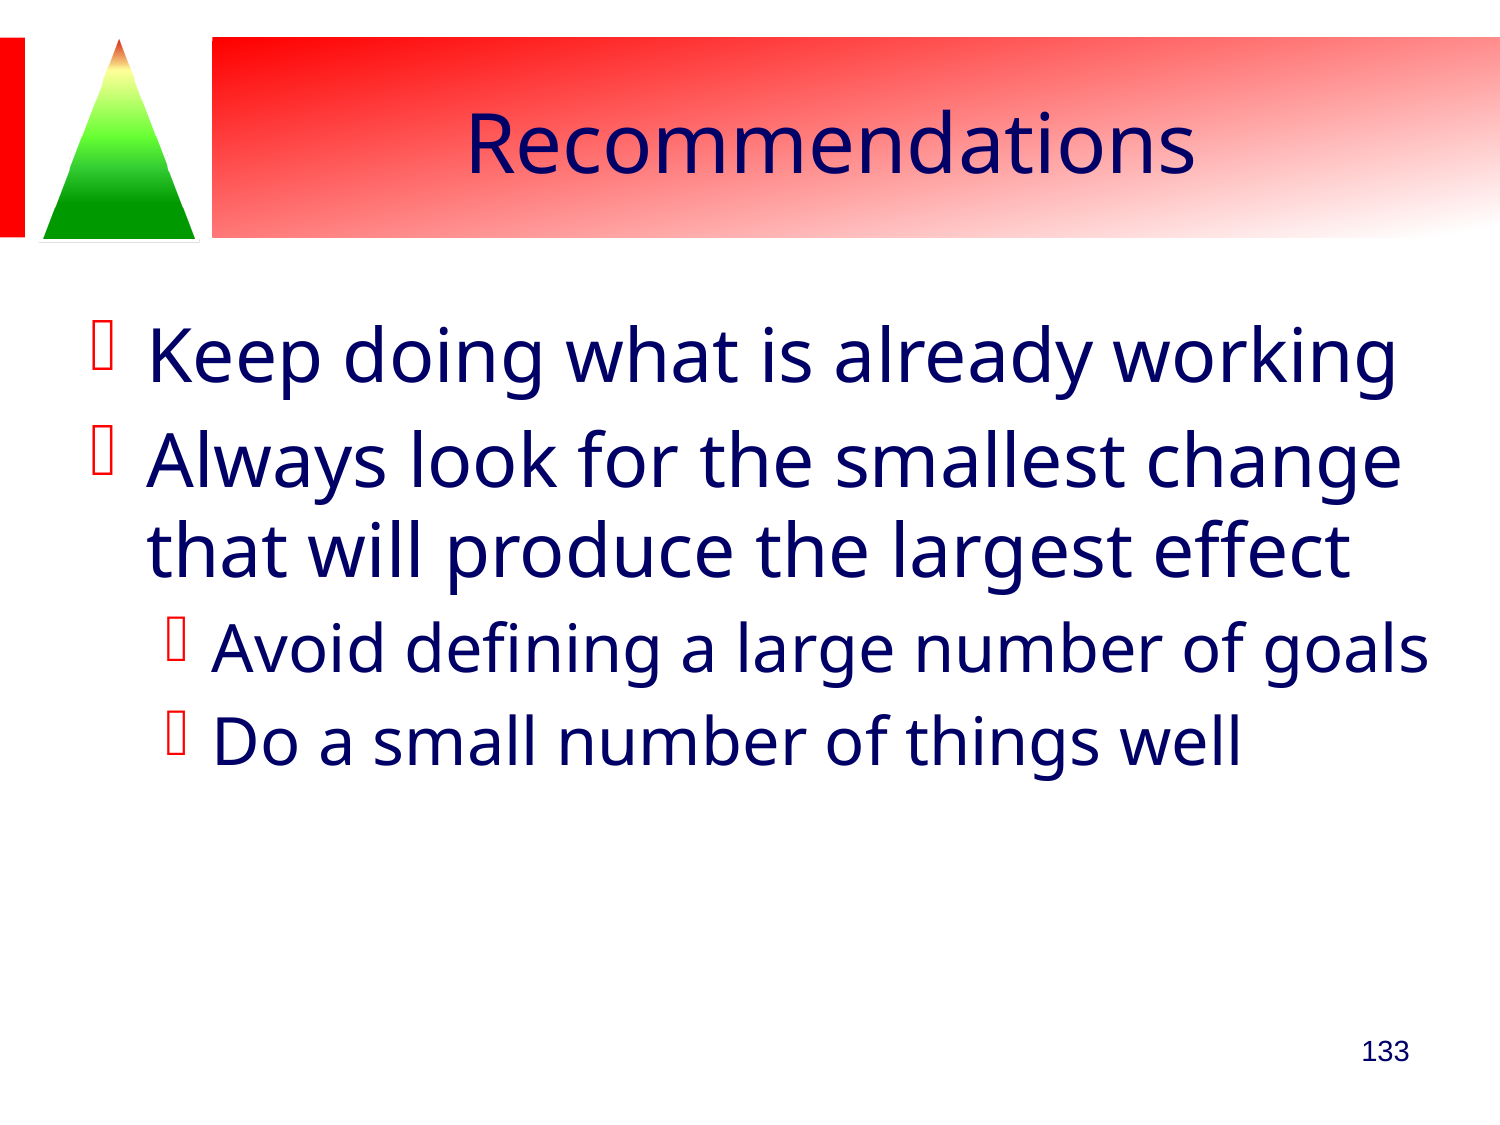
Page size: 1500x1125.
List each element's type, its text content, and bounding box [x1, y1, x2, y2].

title Recommendations [237, 37, 1426, 243]
picture [37, 30, 200, 243]
list Keep doing what is already working Always look for the smallest change that will produce the largest effect Avoid defining a large number of goals Do a small number of things well [74, 299, 1500, 1038]
slide_number 133 [1074, 1024, 1426, 1103]
